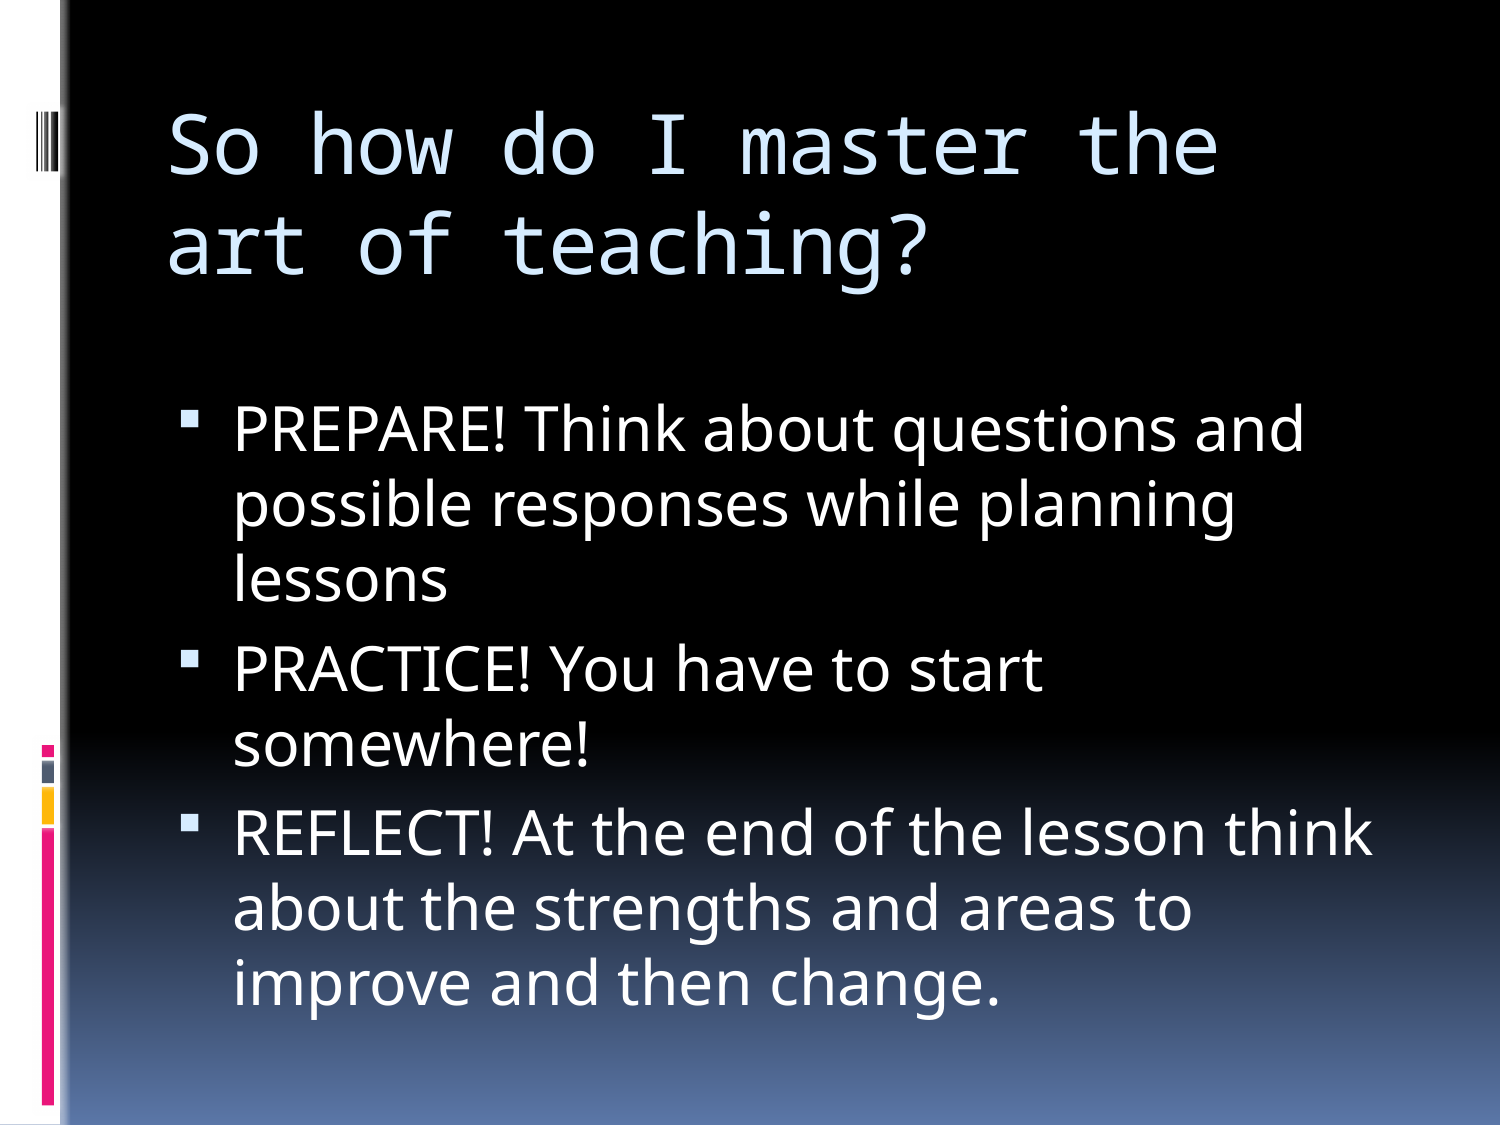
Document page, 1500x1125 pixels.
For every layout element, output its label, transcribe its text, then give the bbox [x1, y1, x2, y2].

title So how do I master the art of teaching? [150, 83, 1425, 234]
list PREPARE! Think about questions and possible responses while planning lessons PRACTICE! You have to start somewhere! REFLECT! At the end of the lesson think about the strengths and areas to improve and then change. [150, 292, 1425, 1043]
